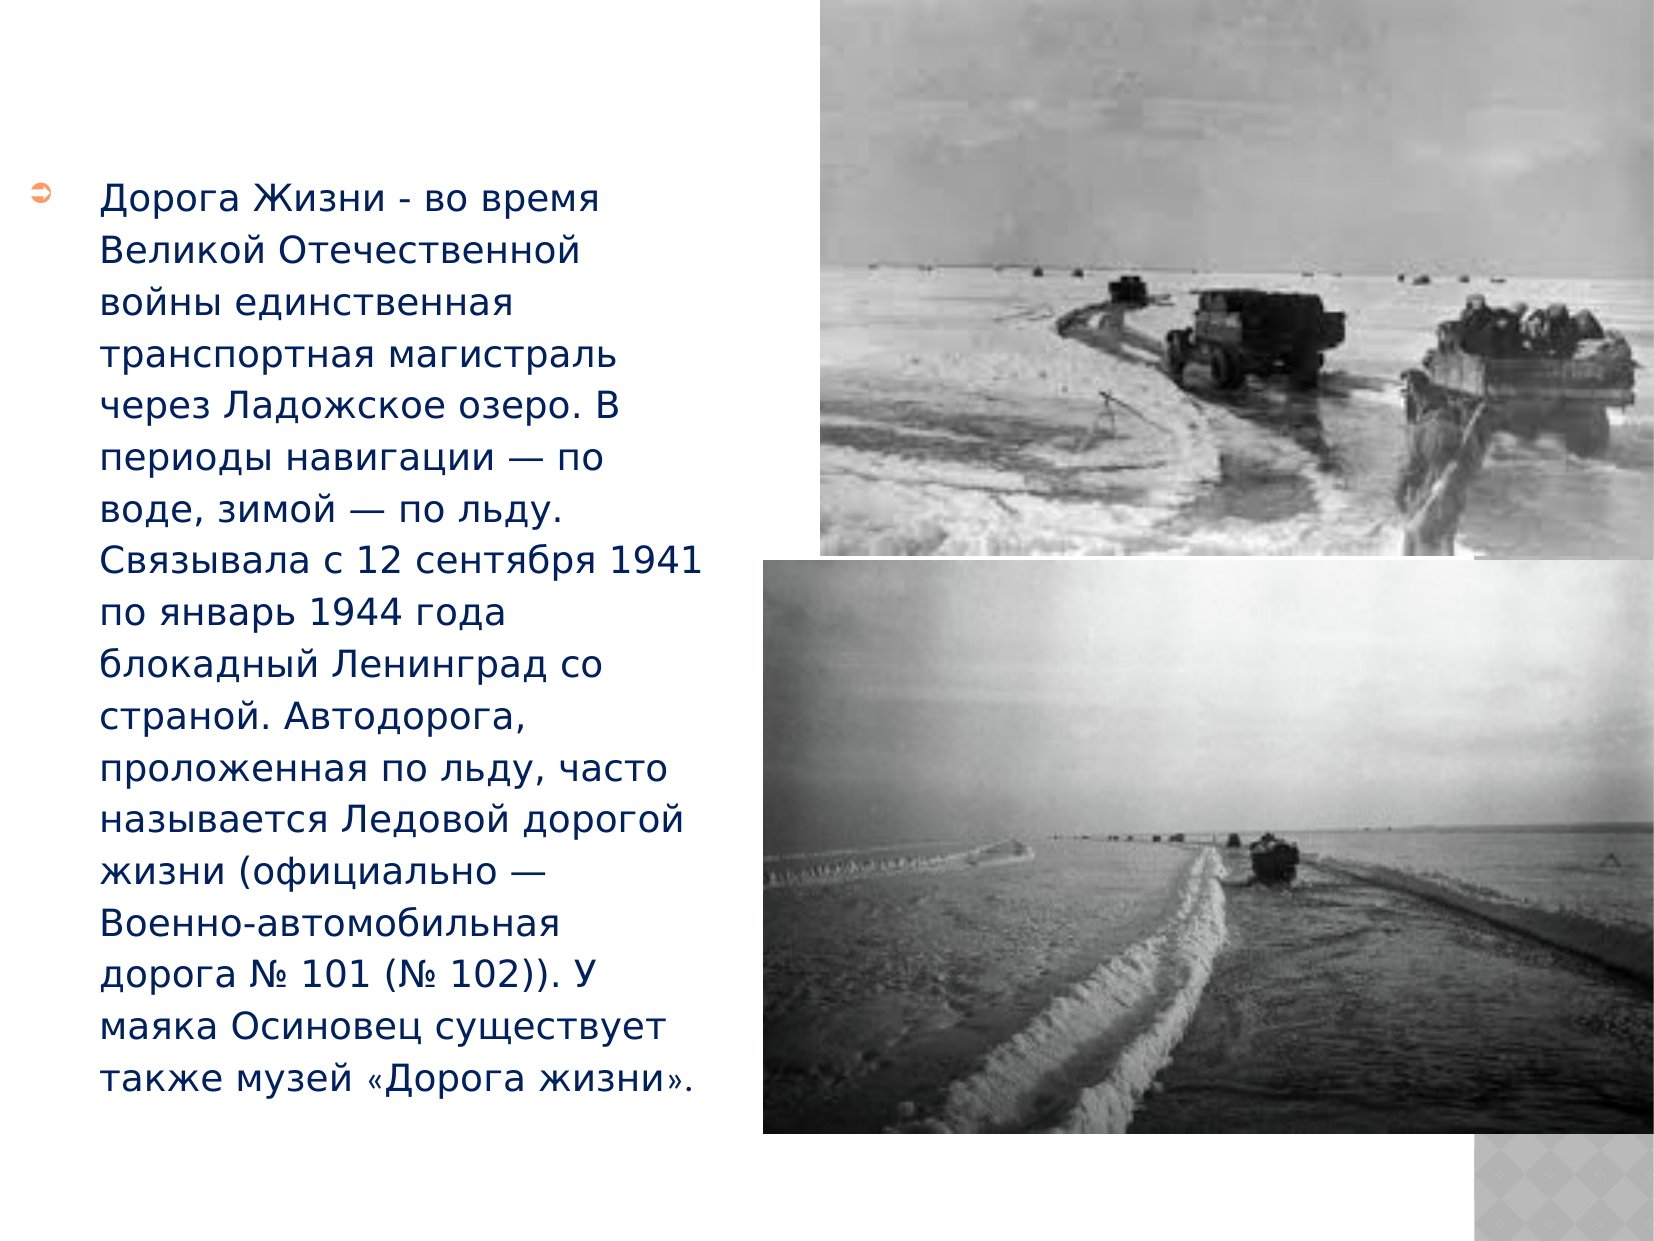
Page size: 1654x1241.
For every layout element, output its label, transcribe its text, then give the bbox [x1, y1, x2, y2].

picture [762, 560, 1654, 1135]
list Дорога Жизни - во время Великой Отечественной войны единственная транспортная магистраль через Ладожское озеро. В периоды навигации — по воде, зимой — по льду. Связывала с 12 сентября 1941 по январь 1944 года блокадный Ленинград со страной. Автодорога, проложенная по льду, часто называется Ледовой дорогой жизни (официально — Военно-автомобильная дорога № 101 (№ 102)). У маяка Осиновец существует также музей «Дорога жизни». [0, 159, 727, 1099]
picture [820, 0, 1654, 556]
